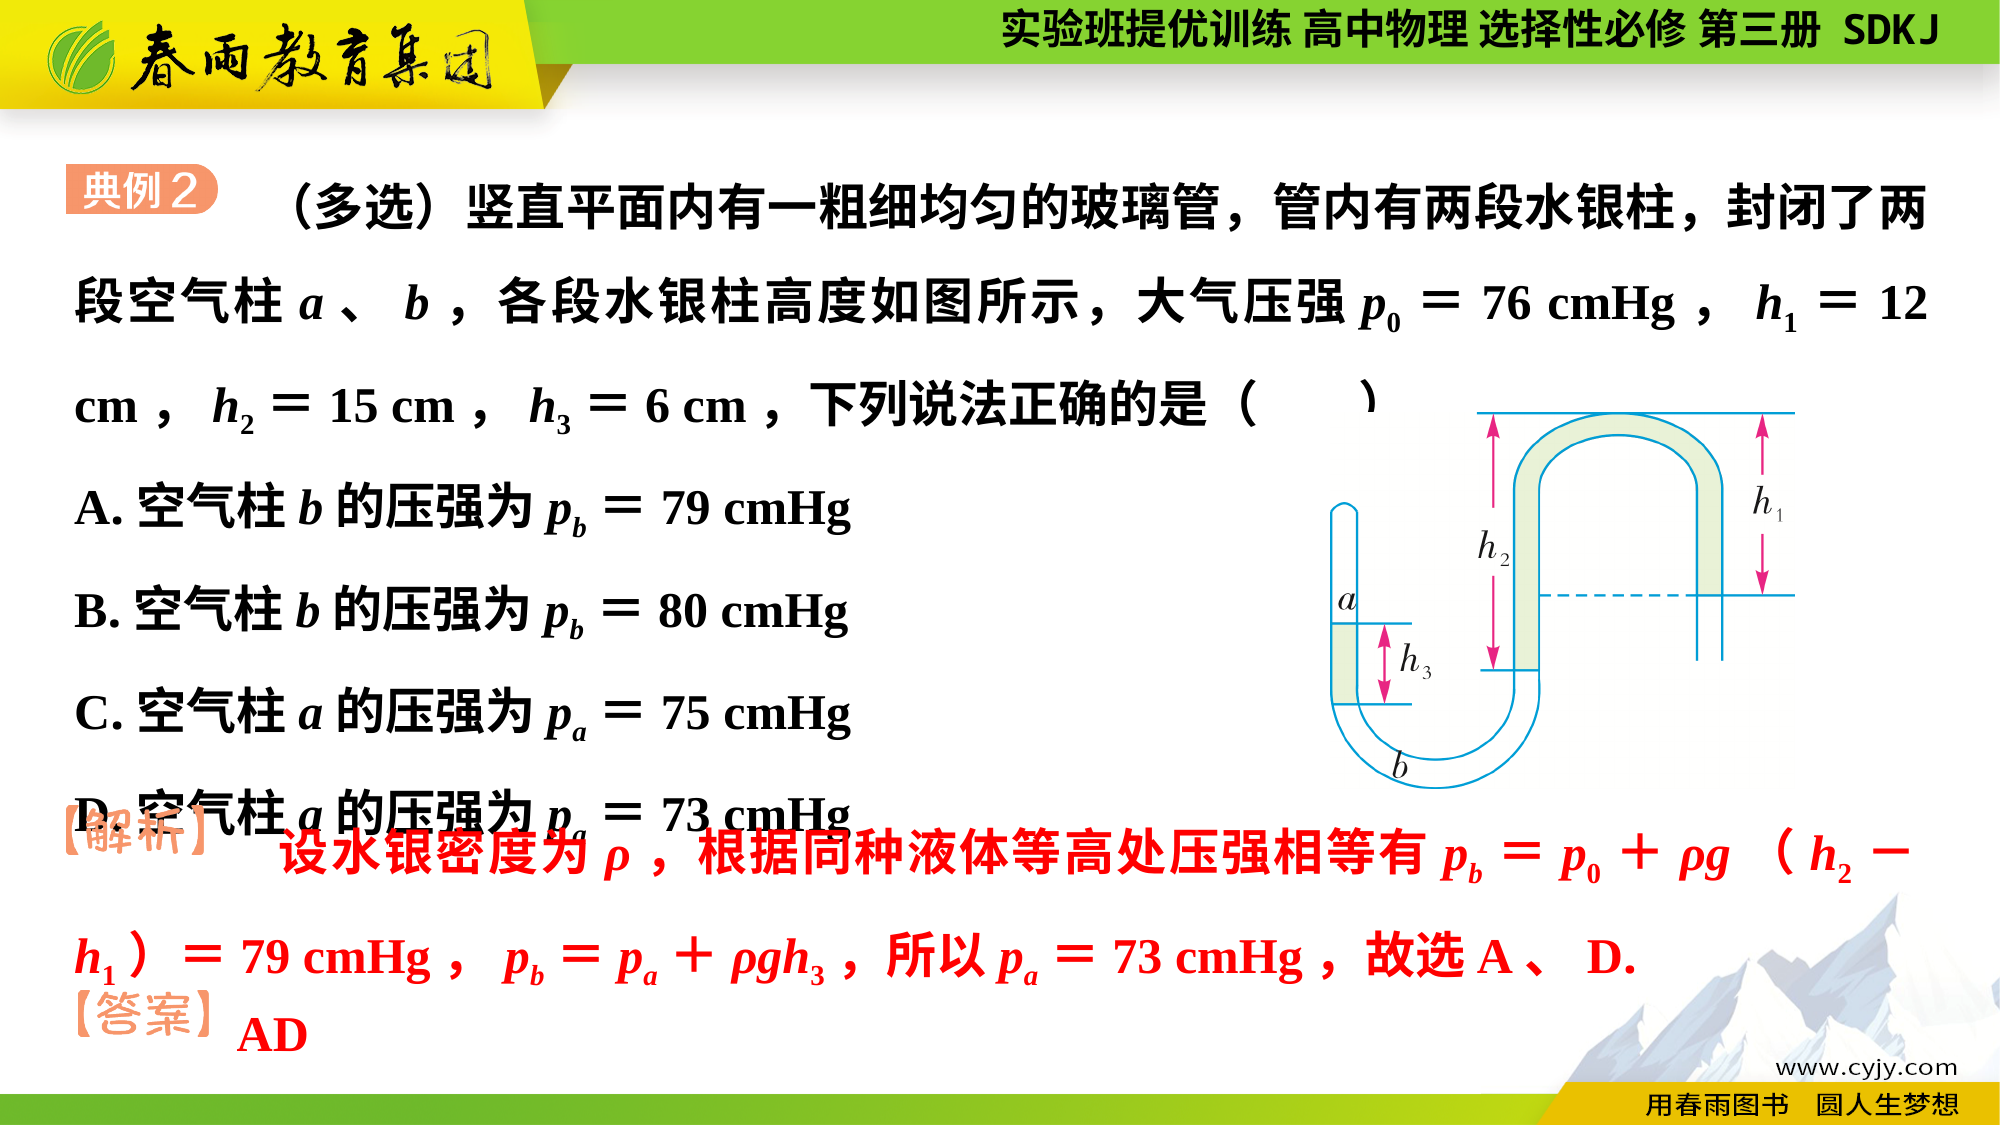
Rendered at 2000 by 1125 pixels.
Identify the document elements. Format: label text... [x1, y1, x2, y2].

picture [0, 0, 2000, 1125]
list （多选）竖直平面内有一粗细均匀的玻璃管，管内有两段水银柱，封闭了两段空气柱a、b，各段水银柱高度如图所示，大气压强p0＝76 cmHg，h1＝12 cm，h2＝15 cm，h3＝6 cm，下列说法正确的是（ ） A.空气柱b的压强为pb＝79 cmHg B.空气柱b的压强为pb＝80 cmHg C.空气柱a的压强为pa＝75 cmHg D.空气柱a的压强为pa＝73 cmHg [59, 138, 1944, 778]
text_box AD [59, 964, 1944, 1070]
text_box 设水银密度为ρ，根据同种液体等高处压强相等有pb＝p0＋ρg（h2－h1）＝79 cmHg，pb＝pa＋ρgh3，所以pa＝73 cmHg，故选A、D. [59, 778, 1944, 964]
